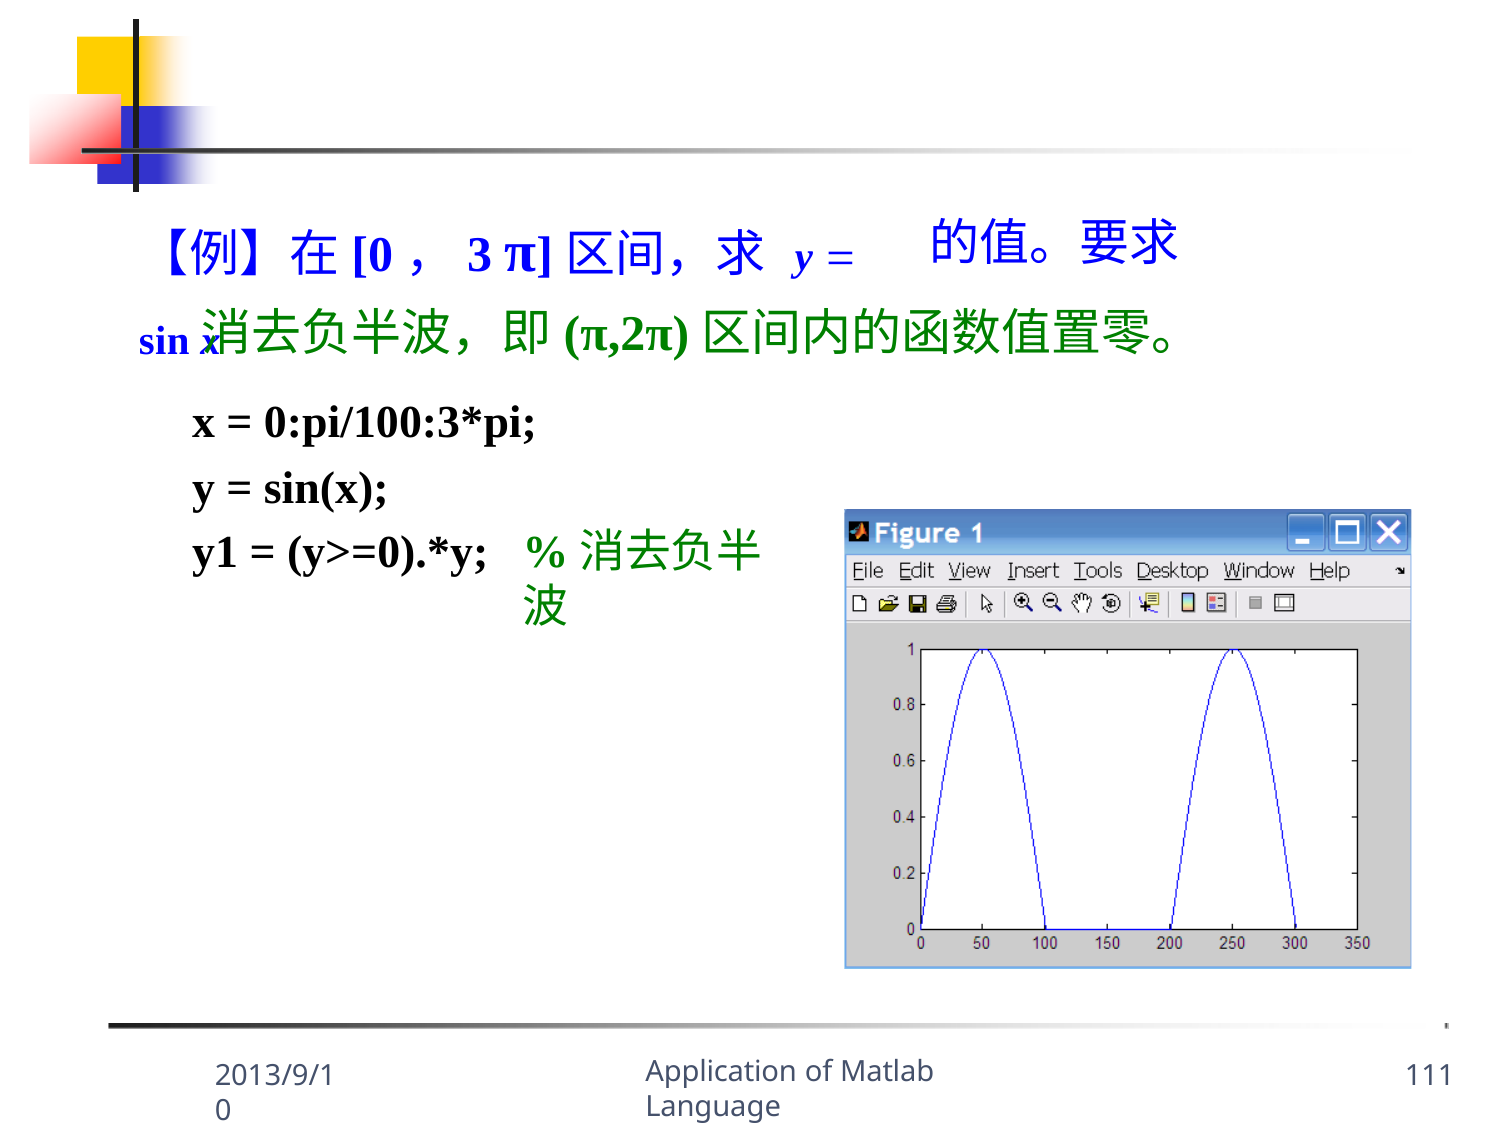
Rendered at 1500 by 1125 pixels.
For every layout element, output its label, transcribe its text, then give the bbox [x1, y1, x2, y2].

text_box [844, 509, 1412, 969]
slide_number Application of Matlab Language [643, 1051, 987, 1125]
text_box 消去负半波，即(π,2π)区间内的函数值置零。 x = 0:pi/100:3*pi; y = sin(x); [189, 300, 1180, 513]
picture [108, 1023, 1458, 1029]
footer 2013/9/10 [212, 1056, 351, 1125]
text_box 的值。要求 [927, 209, 1182, 271]
text_box 【例】在[0，3 π]区间，求 y  sin x [136, 201, 902, 371]
text_box y1 = (y>=0).*y; [189, 521, 491, 577]
picture [29, 36, 1431, 184]
slide_number 111 [1400, 1056, 1457, 1125]
text_box %消去负半波 [520, 521, 801, 632]
